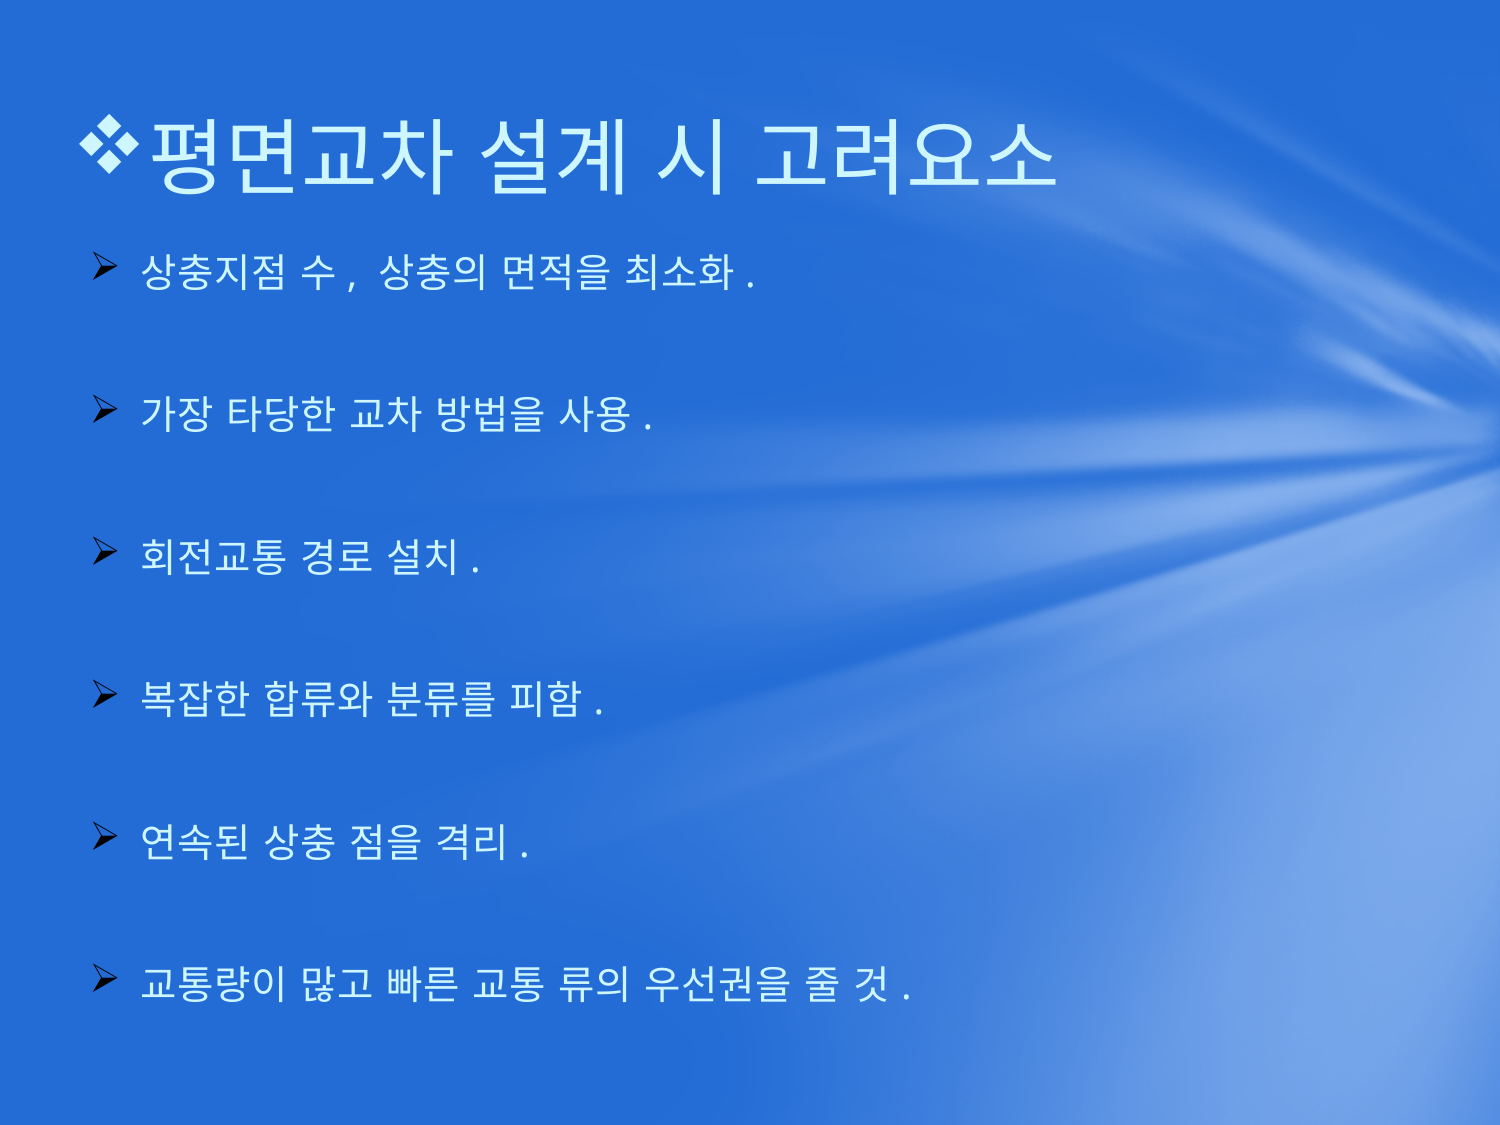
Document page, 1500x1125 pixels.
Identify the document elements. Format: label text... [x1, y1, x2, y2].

title 평면교차 설계 시 고려요소 [57, 37, 1318, 213]
list 상충지점 수, 상충의 면적을 최소화. 가장 타당한 교차 방법을 사용. 회전교통 경로 설치. 복잡한 합류와 분류를 피함. 연속된 상충 점을 격리. 교통량이 많고 빠른 교통 류의 우선권을 줄 것. [57, 240, 1318, 1016]
